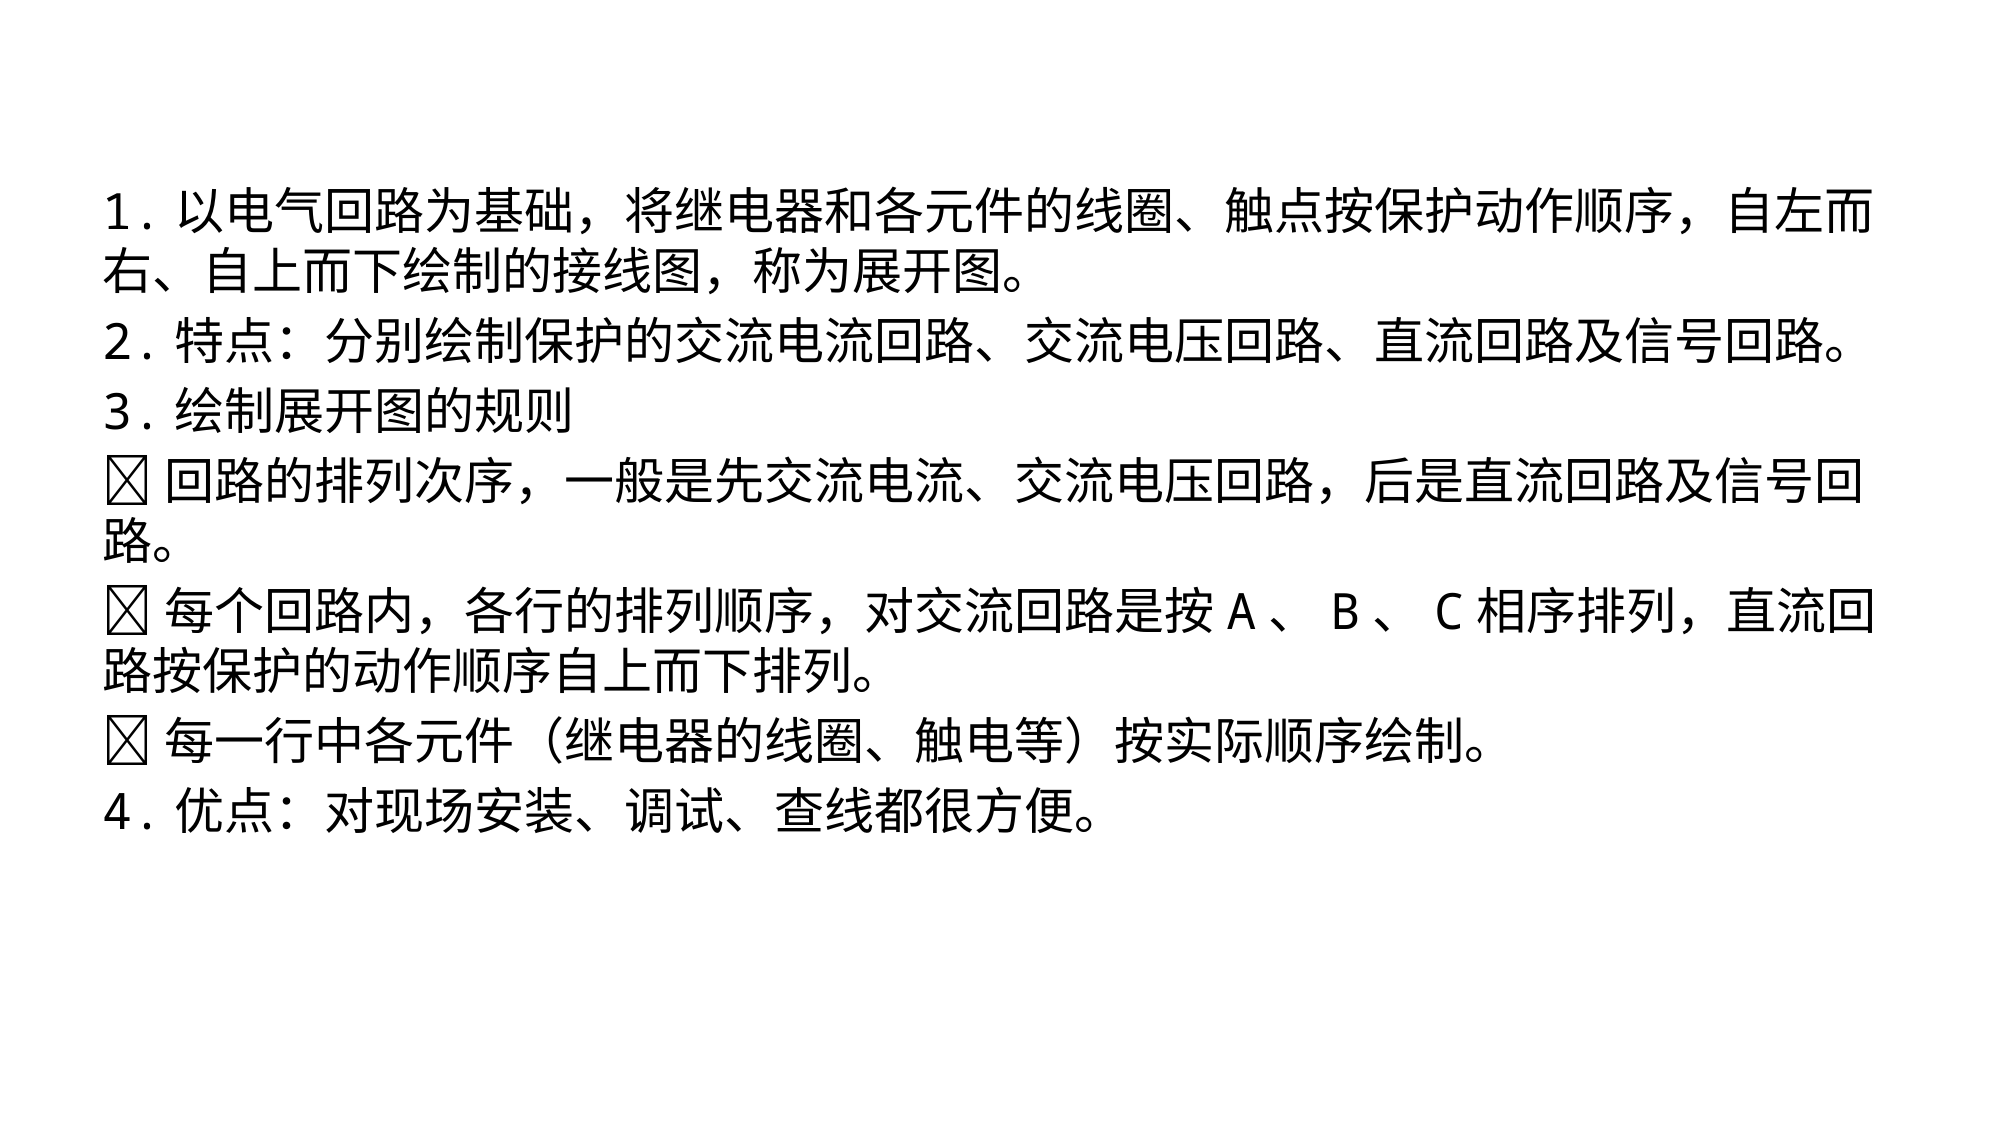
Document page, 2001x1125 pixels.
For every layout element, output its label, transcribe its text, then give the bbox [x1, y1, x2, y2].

list 1.以电气回路为基础，将继电器和各元件的线圈、触点按保护动作顺序，自左而右、自上而下绘制的接线图，称为展开图。 2.特点：分别绘制保护的交流电流回路、交流电压回路、直流回路及信号回路。 3.绘制展开图的规则 回路的排列次序，一般是先交流电流、交流电压回路，后是直流回路及信号回路。 每个回路内，各行的排列顺序，对交流回路是按A、B、C相序排列，直流回路按保护的动作顺序自上而下排列。 每一行中各元件（继电器的线圈、触电等）按实际顺序绘制。 4.优点：对现场安装、调试、查线都很方便。 [87, 171, 1913, 870]
